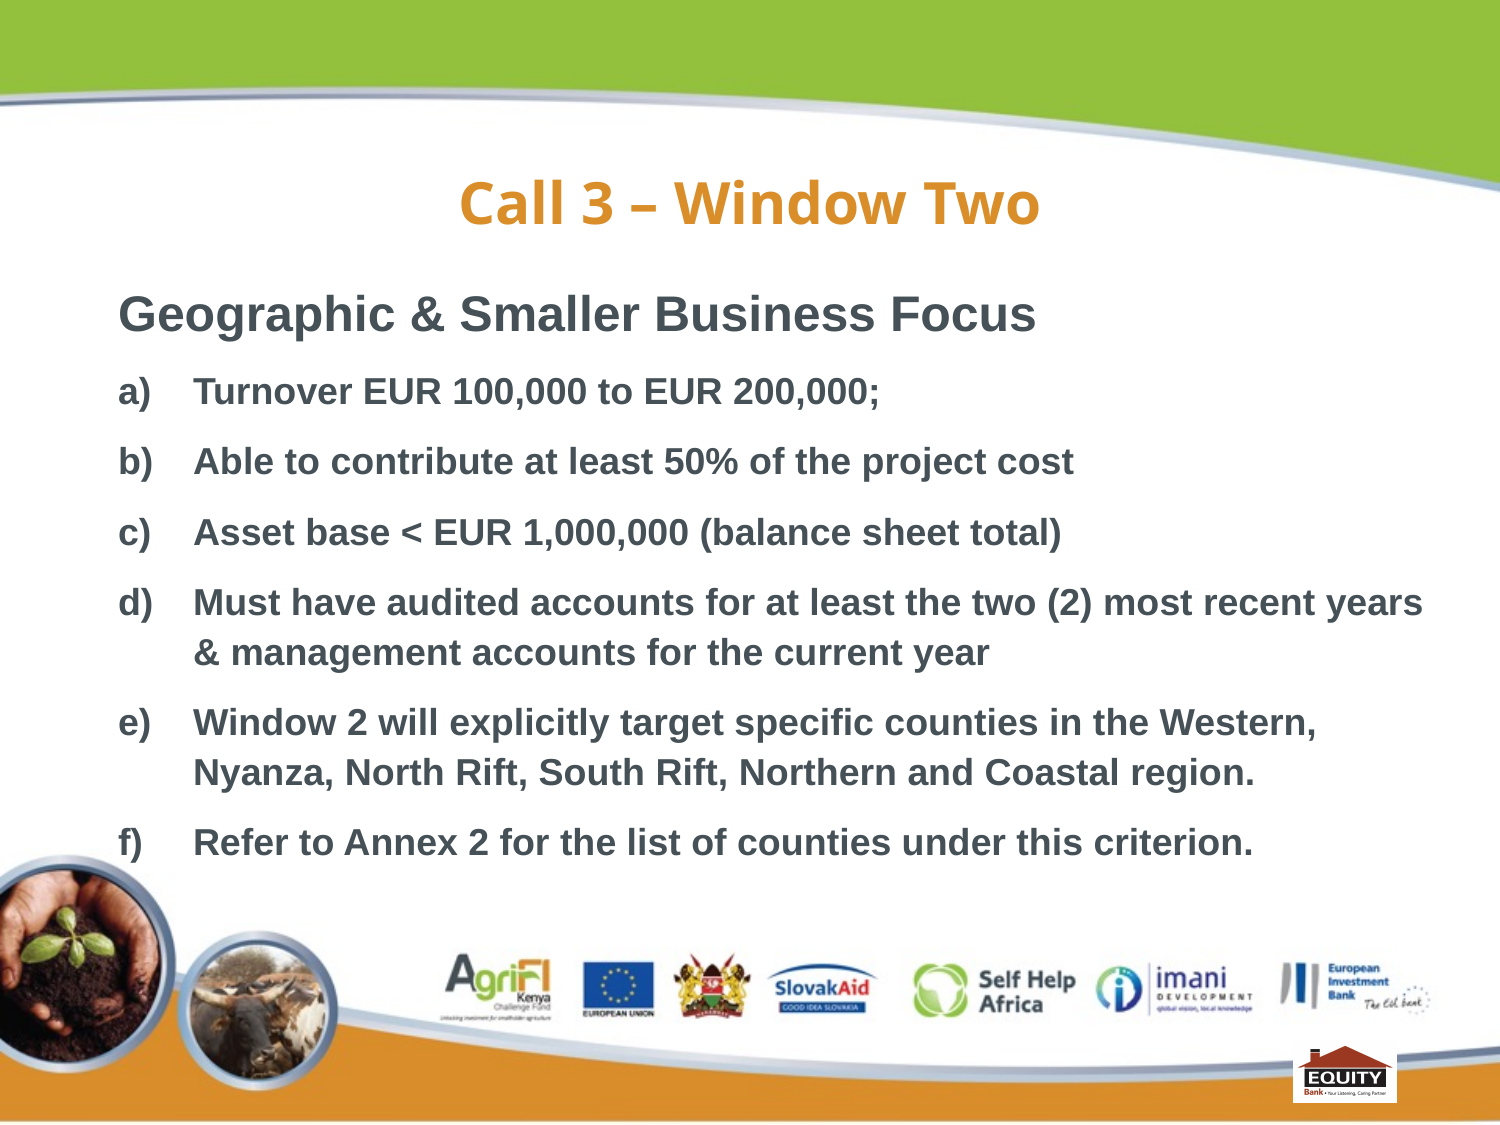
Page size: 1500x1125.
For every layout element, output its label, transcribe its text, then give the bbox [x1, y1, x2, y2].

picture [0, 0, 1500, 1125]
title Call 3 – Window Two [103, 155, 1397, 257]
text_box Geographic & Smaller Business Focus Turnover EUR 100,000 to EUR 200,000; Able to contribute at least 50% of the project cost Asset base < EUR 1,000,000 (balance sheet total) Must have audited accounts for at least the two (2) most recent years & management accounts for the current year Window 2 will explicitly target specific counties in the Western, Nyanza, North Rift, South Rift, Northern and Coastal region. Refer to Annex 2 for the list of counties under this criterion. [103, 280, 1440, 1125]
